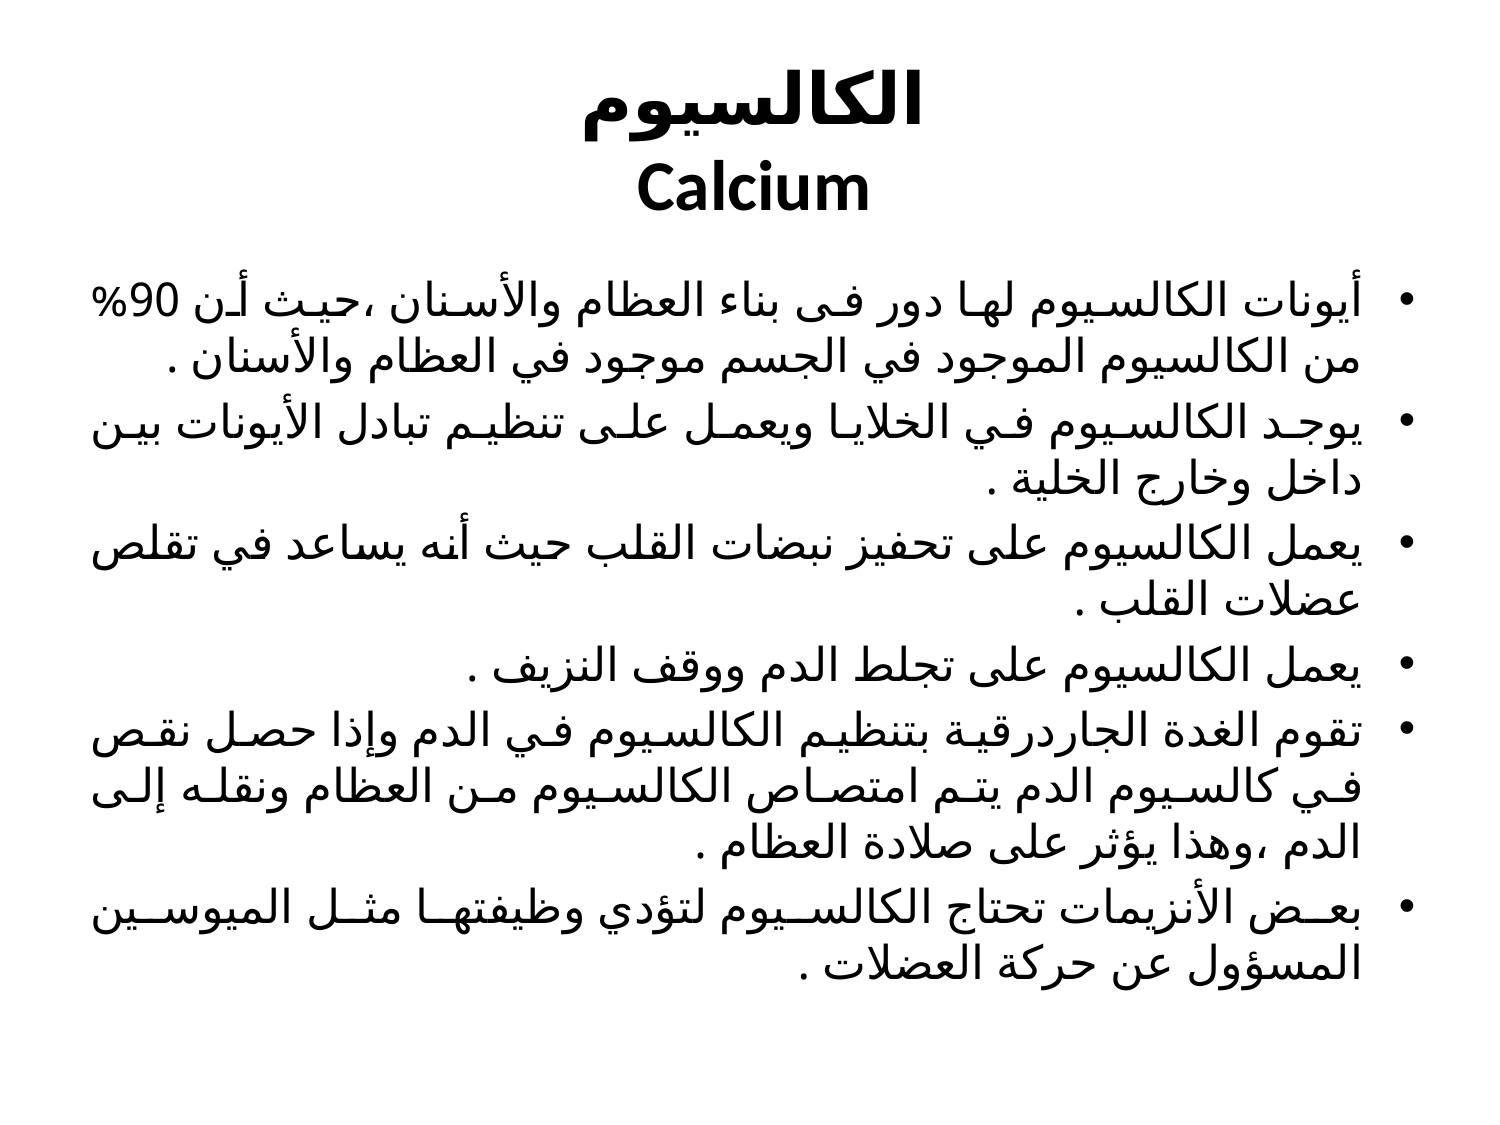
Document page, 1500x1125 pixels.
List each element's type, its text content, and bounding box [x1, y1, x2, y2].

list أيونات الكالسيوم لها دور فى بناء العظام والأسنان ،حيث أن 90% من الكالسيوم الموجود في الجسم موجود في العظام والأسنان . يوجد الكالسيوم في الخلايا ويعمل على تنظيم تبادل الأيونات بين داخل وخارج الخلية . يعمل الكالسيوم على تحفيز نبضات القلب حيث أنه يساعد في تقلص عضلات القلب . يعمل الكالسيوم على تجلط الدم ووقف النزيف . تقوم الغدة الجاردرقية بتنظيم الكالسيوم في الدم وإذا حصل نقص في كالسيوم الدم يتم امتصاص الكالسيوم من العظام ونقله إلى الدم ،وهذا يؤثر على صلادة العظام . بعض الأنزيمات تحتاج الكالسيوم لتؤدي وظيفتها مثل الميوسين المسؤول عن حركة العضلات . [75, 262, 1425, 1005]
title الكالسيوم Calcium [87, 45, 1438, 233]
